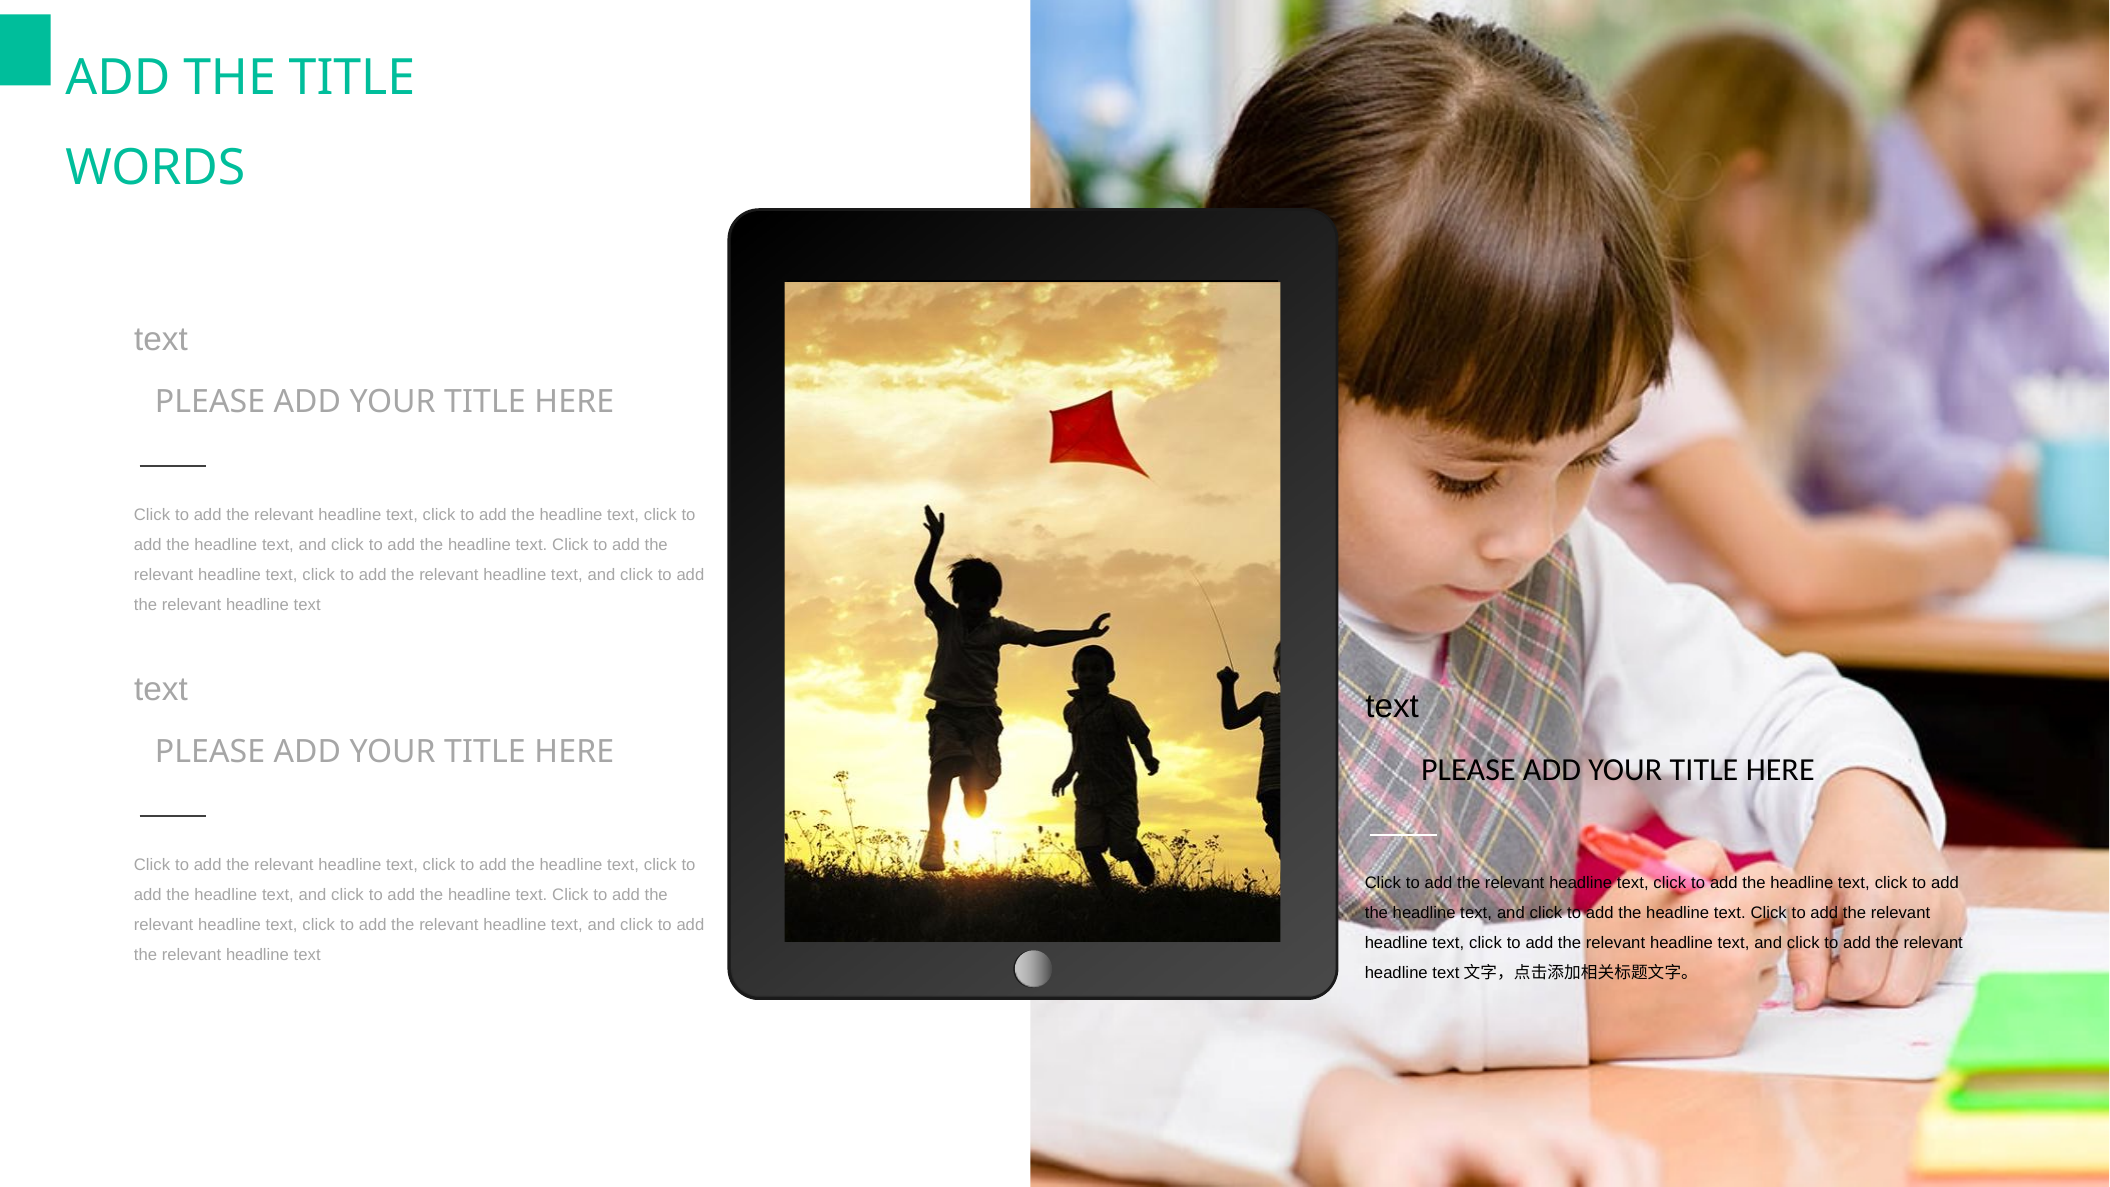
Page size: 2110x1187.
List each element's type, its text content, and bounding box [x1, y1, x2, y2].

text_box ADD THE TITLE WORDS [50, 7, 583, 202]
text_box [119, 659, 727, 973]
text_box [1029, 0, 2110, 1187]
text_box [119, 309, 727, 623]
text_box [726, 208, 1339, 1000]
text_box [1349, 676, 2000, 992]
